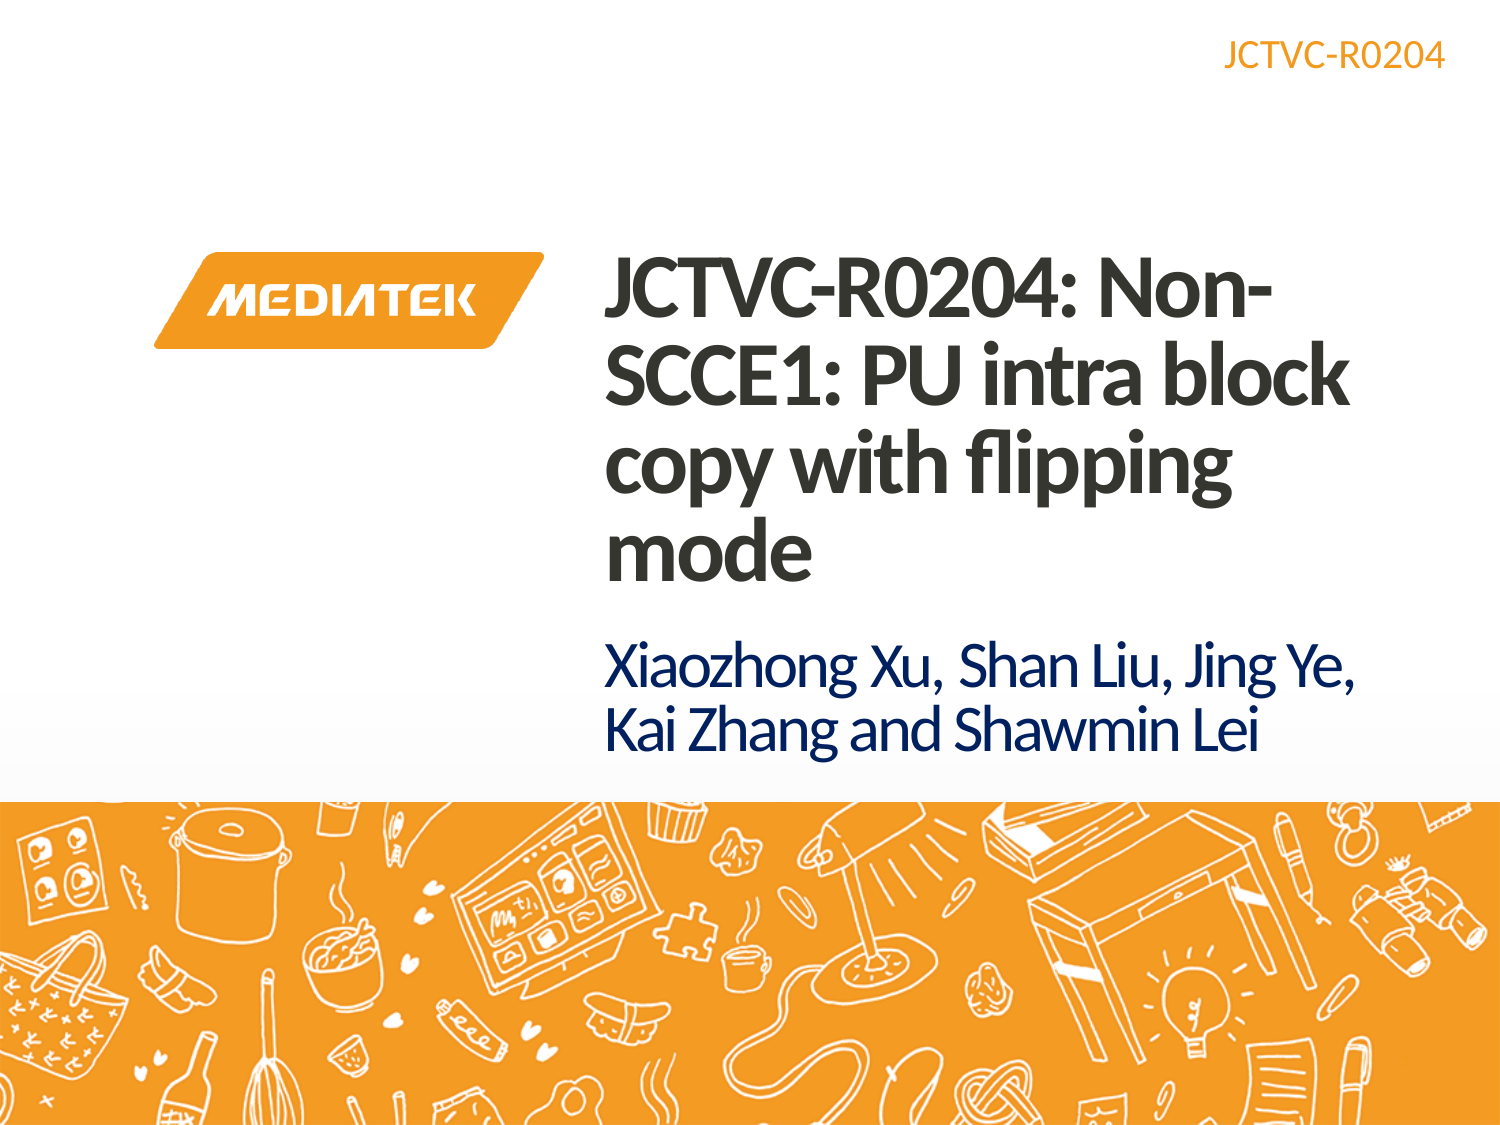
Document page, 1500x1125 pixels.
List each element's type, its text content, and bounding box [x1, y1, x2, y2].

picture [0, 802, 1500, 1125]
picture [154, 252, 544, 349]
subtitle Xiaozhong Xu, Shan Liu, Jing Ye, Kai Zhang and Shawmin Lei [589, 629, 1425, 803]
slide_number 1 [1251, 1029, 1425, 1090]
title JCTVC-R0204: Non-SCCE1: PU intra block copy with flipping mode [589, 239, 1425, 629]
